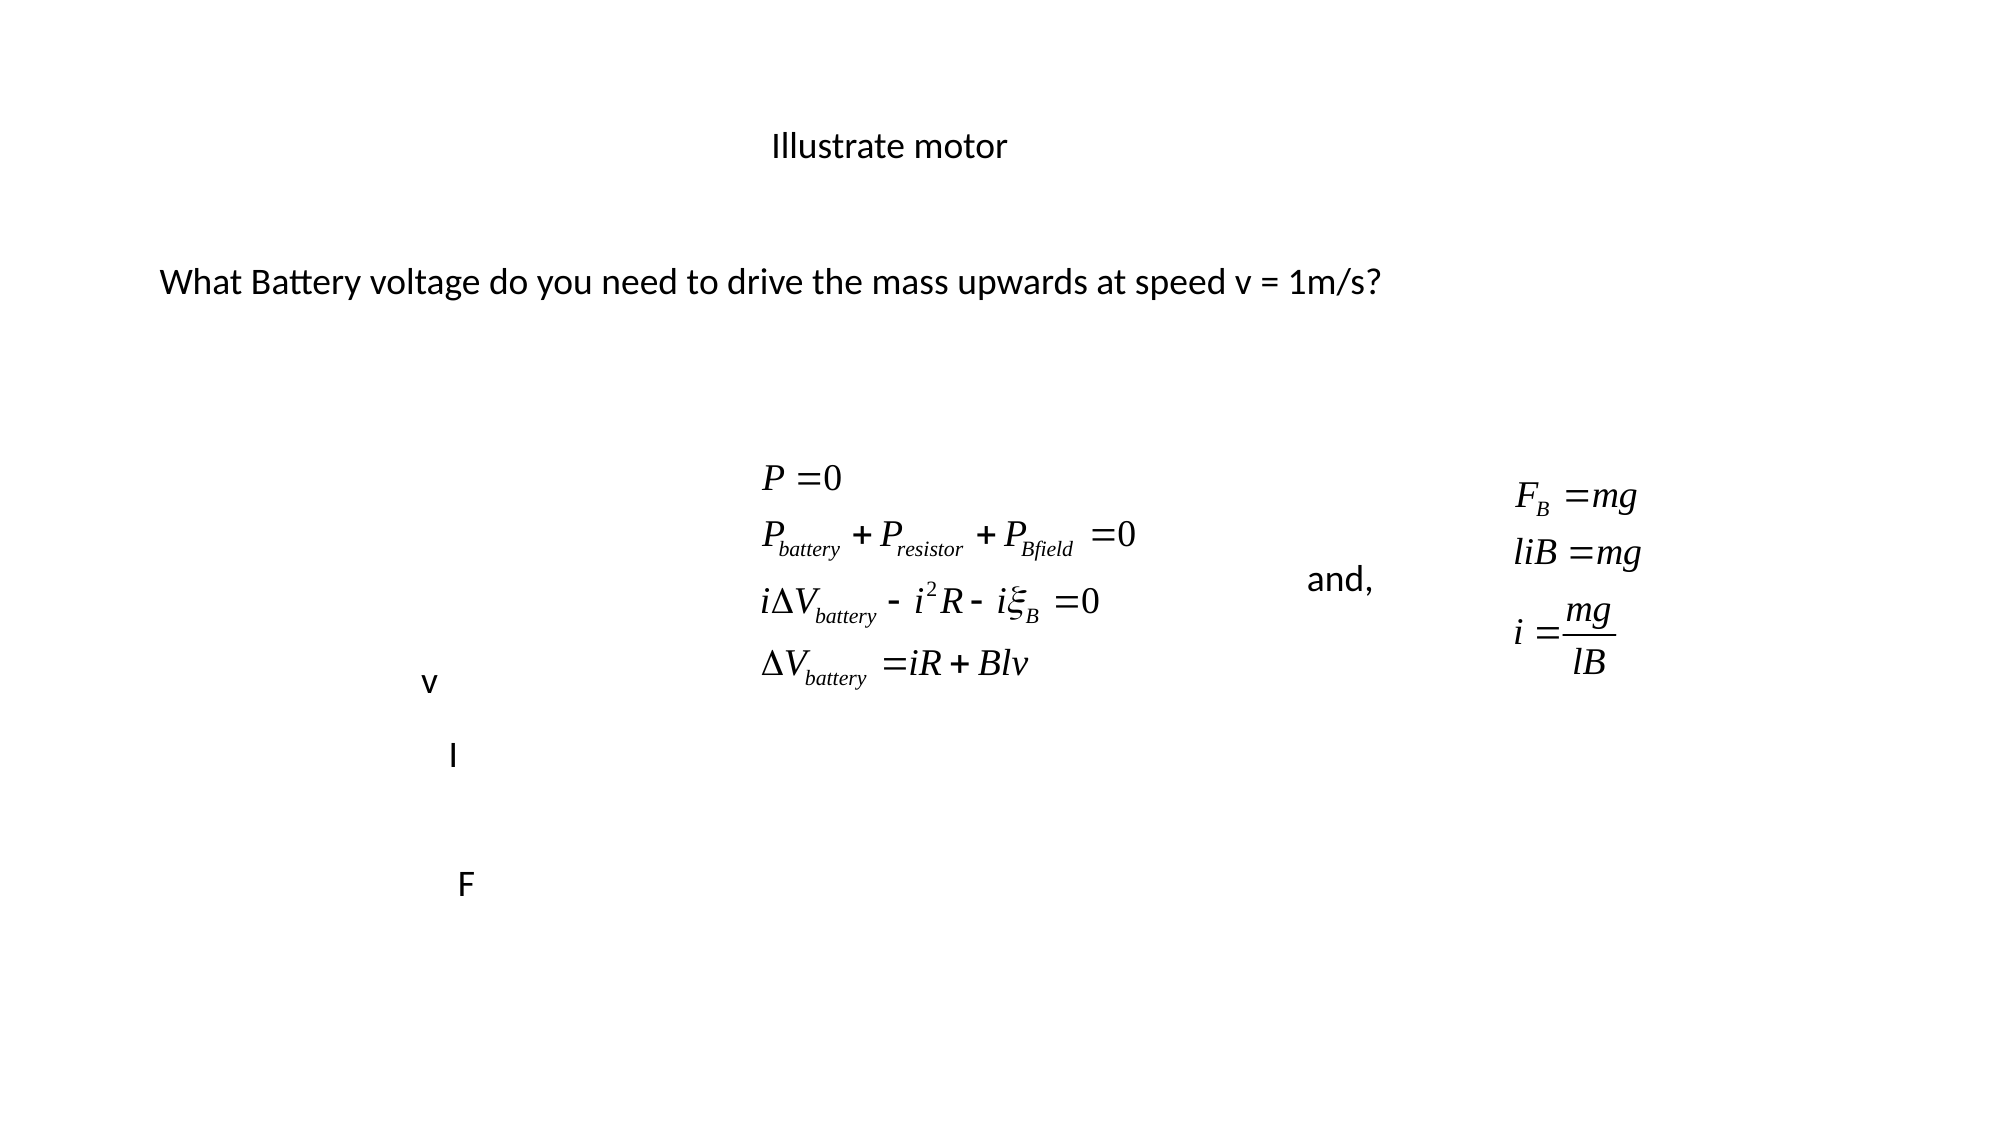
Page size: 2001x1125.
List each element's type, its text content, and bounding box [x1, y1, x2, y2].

text_box and, [1292, 546, 1389, 607]
text_box F [443, 851, 491, 911]
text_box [755, 457, 1142, 697]
text_box v [406, 648, 453, 709]
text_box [1508, 470, 1650, 684]
text_box What Battery voltage do you need to drive the mass upwards at speed v = 1m/s? [144, 249, 1399, 310]
text_box Illustrate motor [756, 114, 1024, 174]
text_box I [433, 722, 473, 782]
